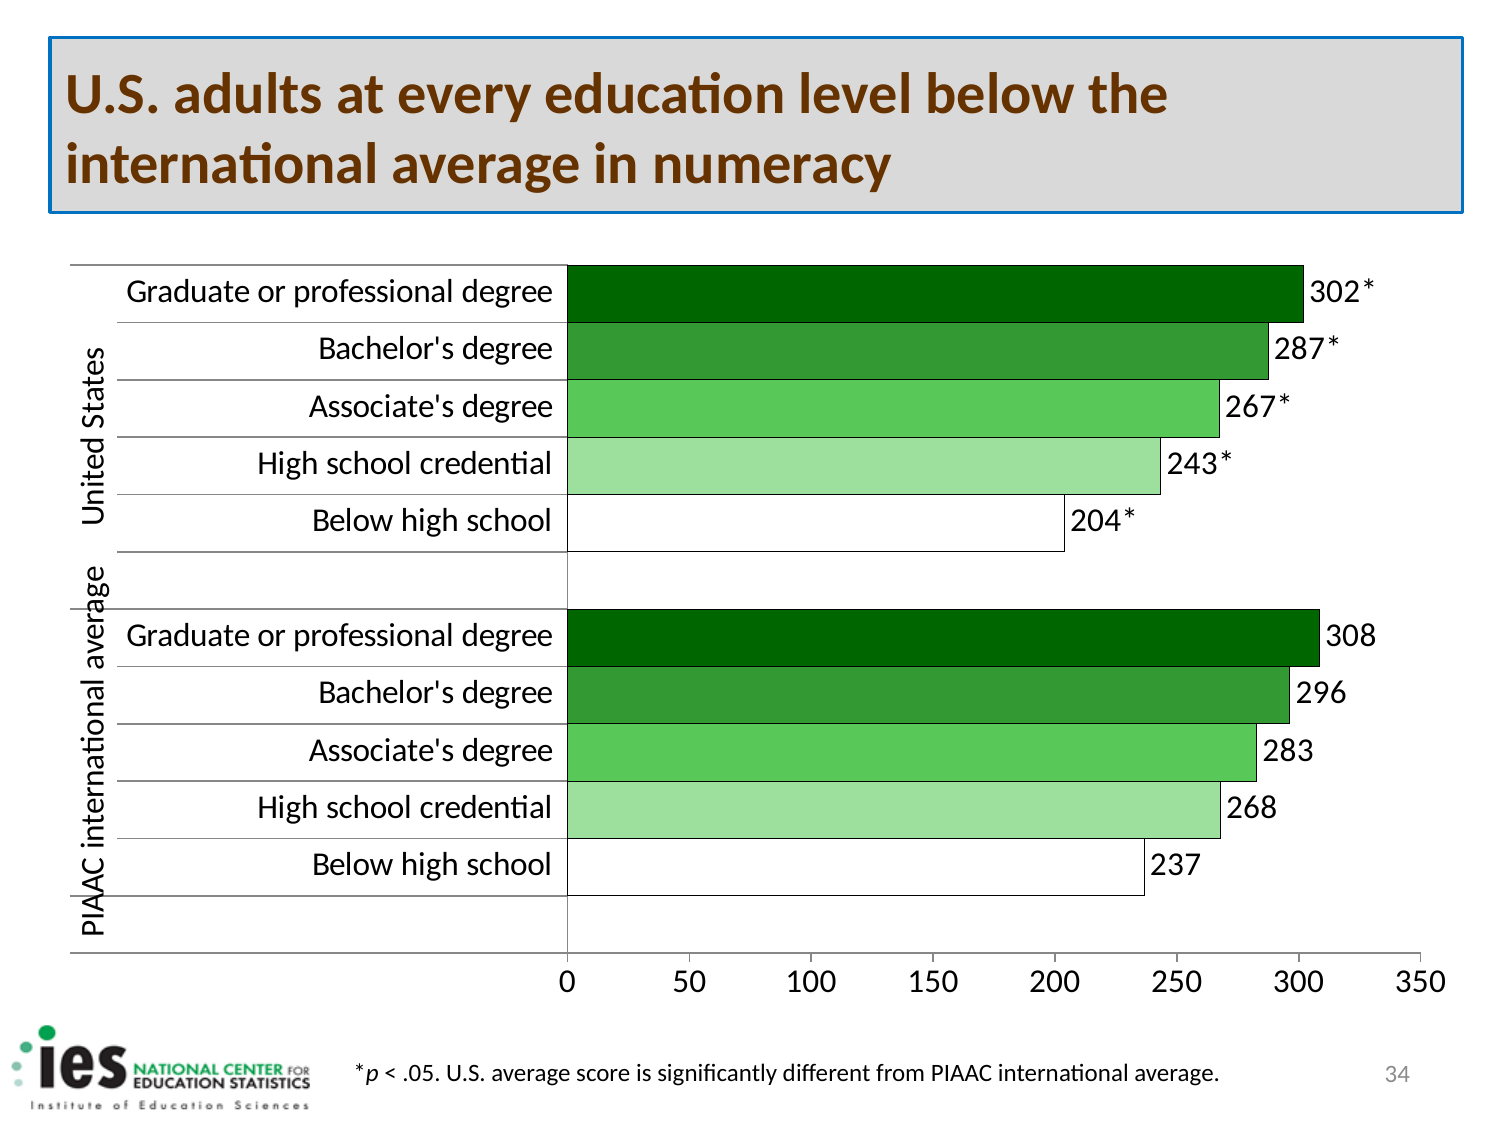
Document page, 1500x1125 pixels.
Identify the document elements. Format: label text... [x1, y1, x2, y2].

slide_number 34 [1074, 1042, 1425, 1103]
text_box *p < .05. U.S. average score is significantly different from PIAAC international average. [341, 1049, 1289, 1094]
title U.S. adults at every education level below the international average in numeracy [50, 37, 1463, 213]
picture [0, 1011, 337, 1125]
chart [49, 249, 1476, 1017]
